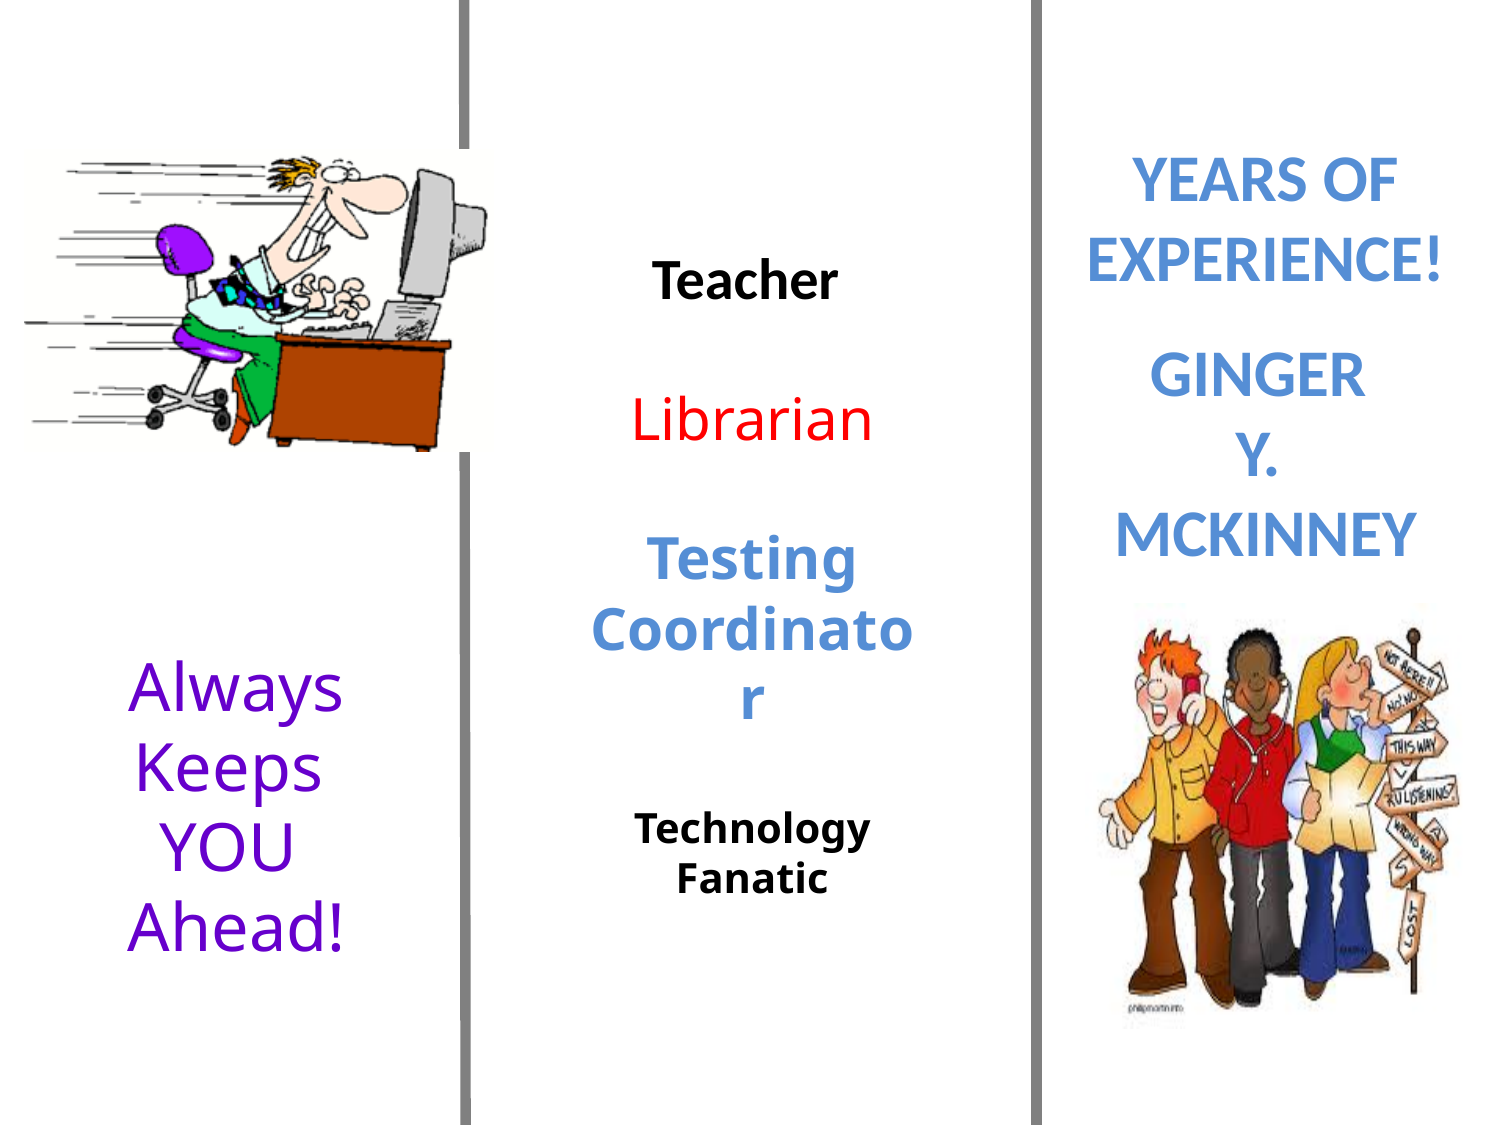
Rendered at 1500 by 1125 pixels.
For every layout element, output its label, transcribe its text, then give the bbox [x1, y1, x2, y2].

picture [24, 149, 494, 452]
text_box Teacher Librarian Testing Coordinator Technology Fanatic [571, 234, 934, 954]
picture [1085, 602, 1480, 1029]
text_box Always Keeps YOU Ahead! [61, 637, 412, 972]
text_box Years of experience! Ginger Y. McKinney [1068, 127, 1463, 577]
